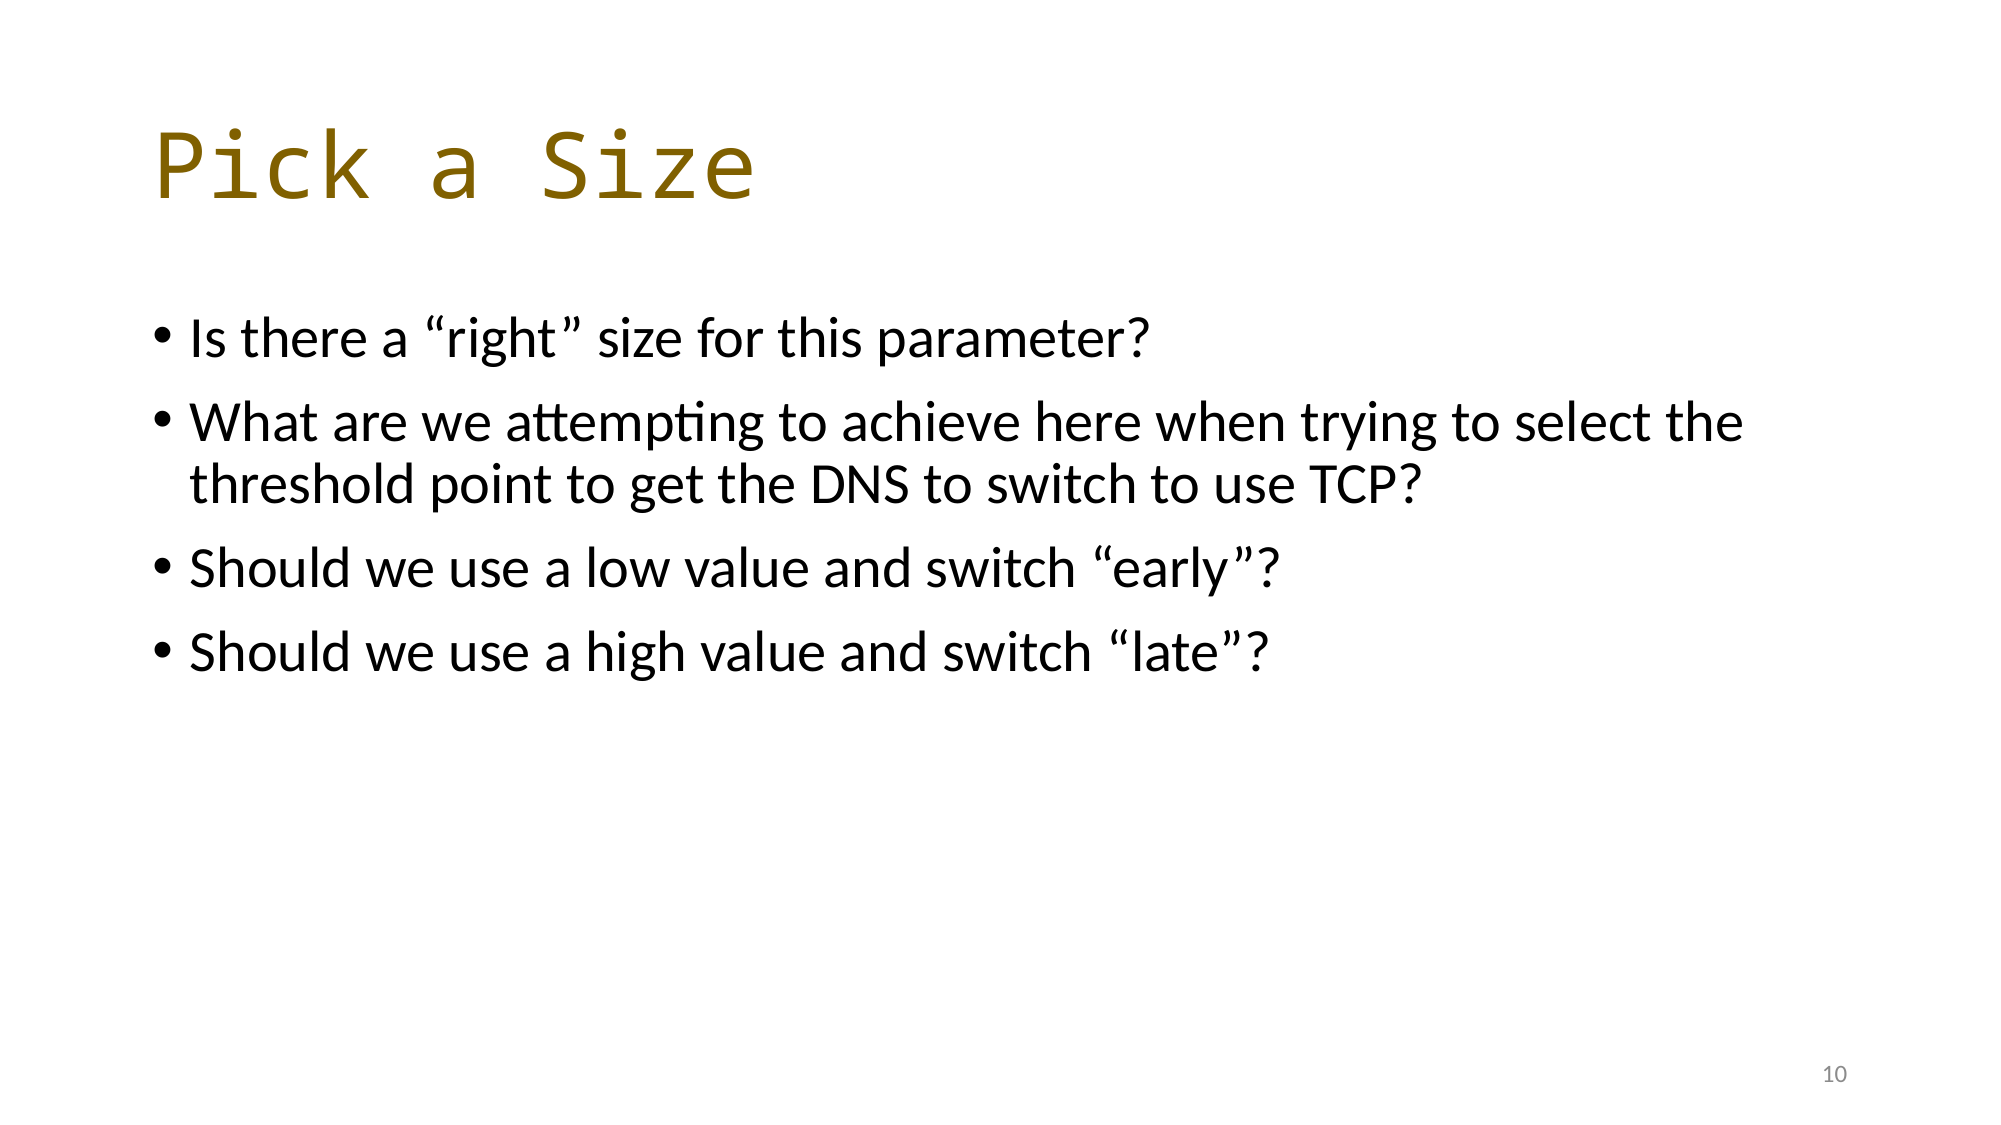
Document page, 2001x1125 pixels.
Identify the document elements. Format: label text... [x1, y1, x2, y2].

slide_number 10 [1412, 1042, 1863, 1103]
title Pick a Size [137, 59, 1863, 278]
list Is there a “right” size for this parameter? What are we attempting to achieve here when trying to select the threshold point to get the DNS to switch to use TCP? Should we use a low value and switch “early”? Should we use a high value and switch “late”? [137, 299, 1863, 1014]
